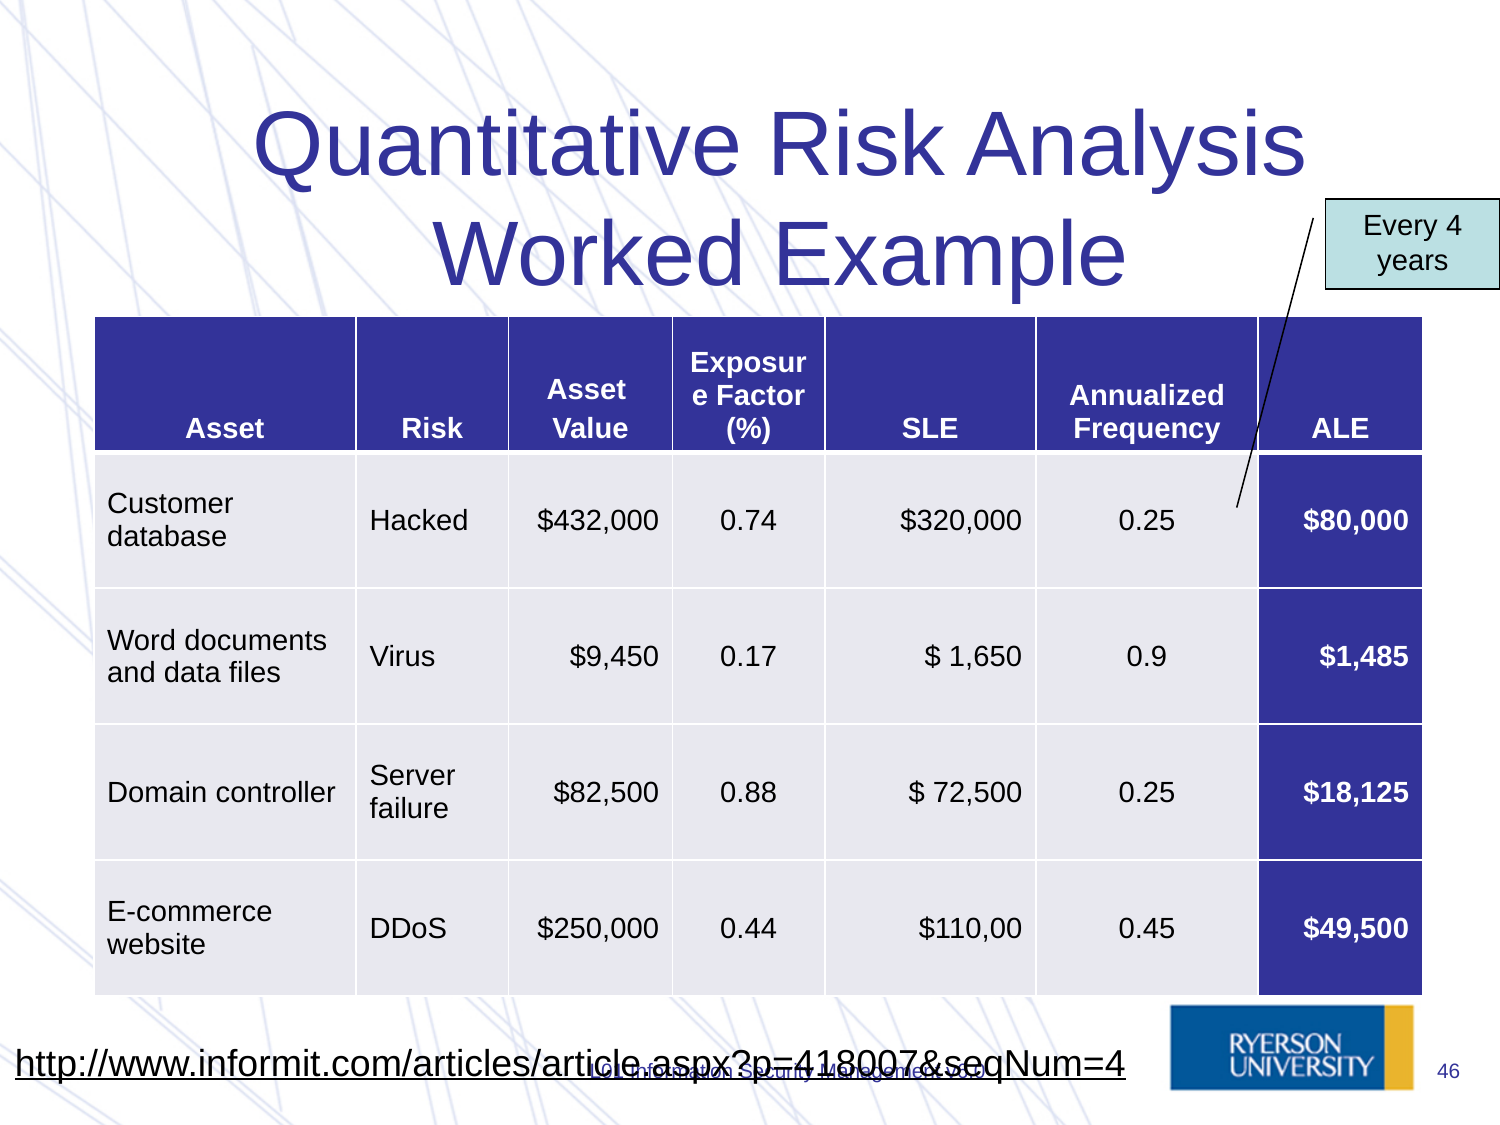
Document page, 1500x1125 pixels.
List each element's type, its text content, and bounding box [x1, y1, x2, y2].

text_box http://www.informit.com/articles/article.aspx?p=418007&seqNum=4 [0, 1031, 1329, 1091]
table_header Asset Value [509, 317, 672, 450]
table_cell DDoS [357, 861, 508, 995]
table_cell $49,500 [1259, 861, 1422, 995]
table_cell 0.44 [673, 861, 824, 995]
table_cell Customer database [95, 455, 355, 587]
table_cell Domain controller [95, 725, 355, 859]
table_cell $1,485 [1259, 589, 1422, 723]
title Quantitative Risk Analysis Worked Example [112, 99, 1451, 288]
table_cell Word documents and data files [95, 589, 355, 723]
table_cell $9,450 [509, 589, 672, 723]
table_header Exposure Factor (%) [673, 317, 824, 450]
table_cell 0.25 [1037, 725, 1257, 859]
table_cell 0.74 [673, 455, 824, 587]
table_cell Hacked [357, 455, 508, 587]
table_cell 0.88 [673, 725, 824, 859]
table_cell $18,125 [1259, 725, 1422, 859]
table_cell 0.25 [1037, 455, 1257, 587]
table_header ALE [1259, 317, 1422, 450]
table_header Risk [357, 317, 508, 450]
table_cell 0.45 [1037, 861, 1257, 995]
table_cell E-commerce website [95, 861, 355, 995]
table_cell $110,00 [826, 861, 1035, 995]
table_cell $250,000 [509, 861, 672, 995]
table_cell 0.17 [673, 589, 824, 723]
text_box Every 4 years [1325, 199, 1500, 289]
table_cell 0.9 [1037, 589, 1257, 723]
table_cell $82,500 [509, 725, 672, 859]
table_cell $432,000 [509, 455, 672, 587]
table_header Annualized Frequency [1037, 317, 1257, 450]
footer L01 Information Security Management v6.0 [449, 1049, 1126, 1113]
table_cell $80,000 [1259, 455, 1422, 587]
table_header SLE [826, 317, 1035, 450]
table_cell $ 1,650 [826, 589, 1035, 723]
table_cell Virus [357, 589, 508, 723]
table_cell $320,000 [826, 455, 1035, 587]
slide_number 46 [1399, 1049, 1476, 1113]
picture [0, 0, 1500, 1125]
table_cell Server failure [357, 725, 508, 859]
table_header Asset [95, 317, 355, 450]
table_cell $ 72,500 [826, 725, 1035, 859]
